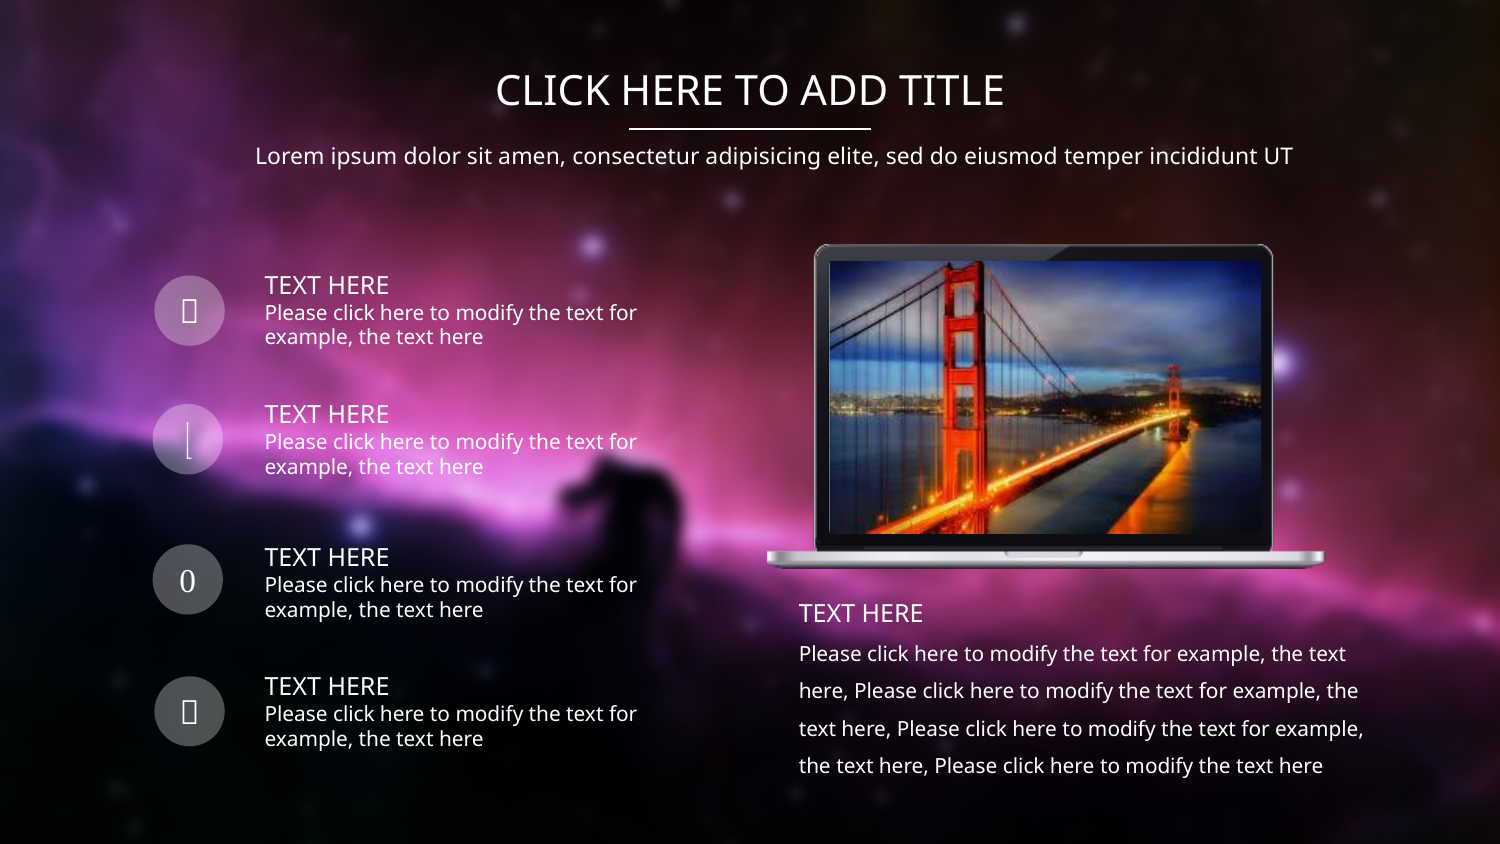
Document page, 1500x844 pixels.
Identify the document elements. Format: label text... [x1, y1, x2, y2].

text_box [152, 390, 660, 488]
picture [0, 0, 1500, 844]
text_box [152, 533, 660, 631]
text_box TEXT HERE Please click here to modify the text for example, the text here, Please click here to modify the text for example, the text here, Please click here to modify the text for example, the text here, Please click here to modify the text here [784, 575, 1392, 808]
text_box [154, 663, 660, 760]
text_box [766, 244, 1330, 569]
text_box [154, 261, 660, 358]
